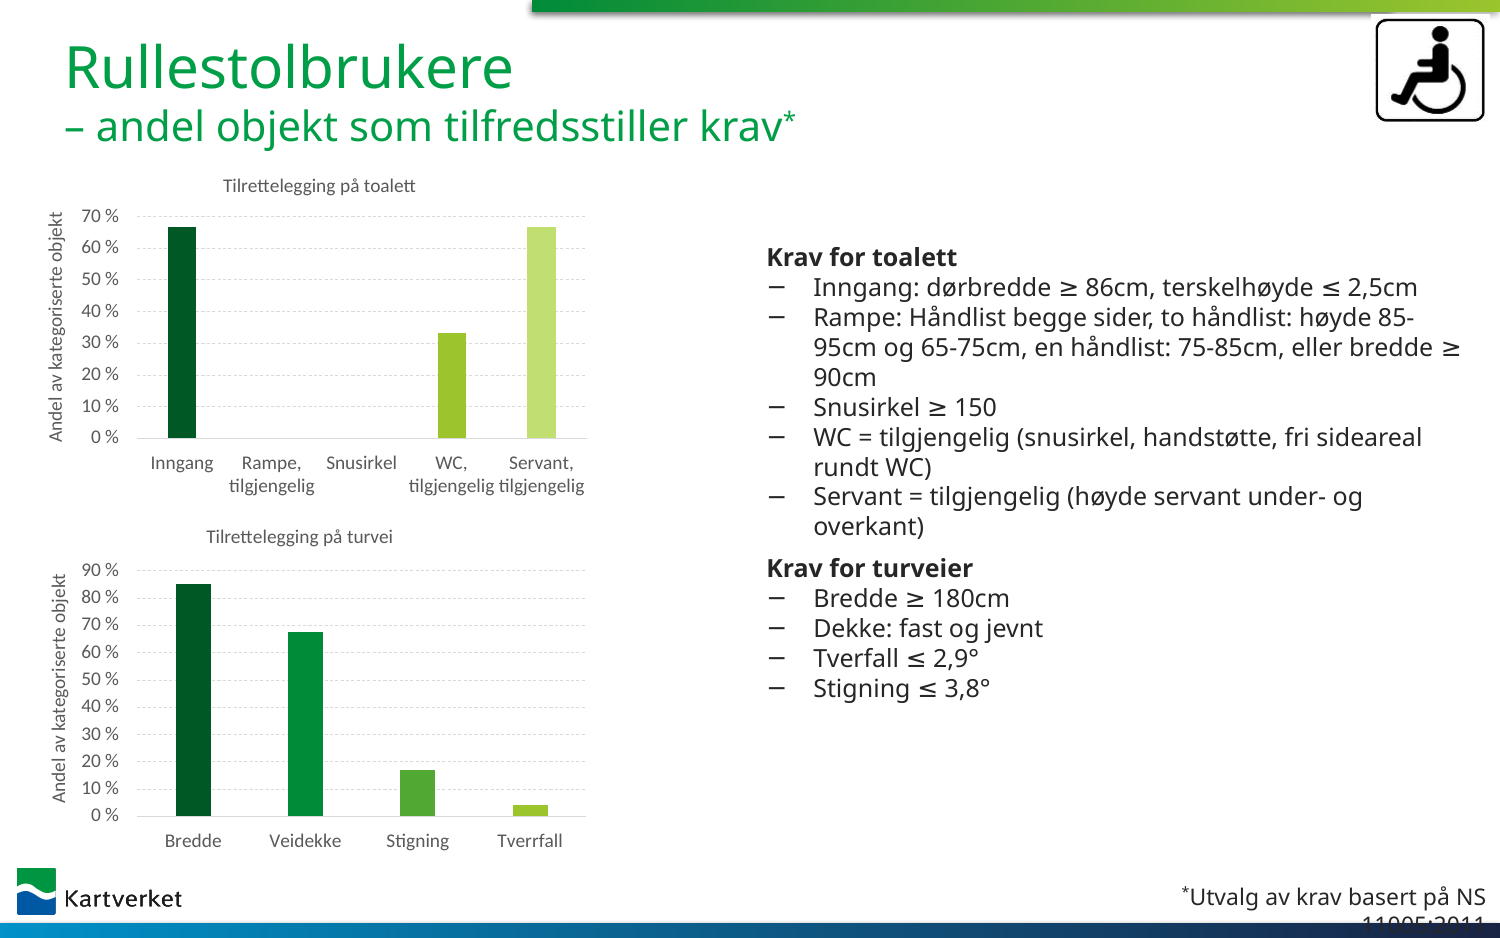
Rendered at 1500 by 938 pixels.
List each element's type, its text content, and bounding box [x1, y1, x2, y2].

text_box Krav for toalett Inngang: dørbredde ≥ 86cm, terskelhøyde ≤ 2,5cm Rampe: Håndlist begge sider, to håndlist: høyde 85-95cm og 65-75cm, en håndlist: 75-85cm, eller bredde ≥ 90cm Snusirkel ≥ 150 WC = tilgjengelig (snusirkel, handstøtte, fri sideareal rundt WC) Servant = tilgjengelig (høyde servant under- og overkant) [751, 234, 1483, 545]
picture [41, 166, 598, 505]
text_box Rullestolbrukere – andel objekt som tilfredsstiller krav* [49, 14, 1431, 158]
text_box *Utvalg av krav basert på NS 11005:2011 [1068, 873, 1500, 938]
picture [41, 520, 598, 859]
text_box Krav for turveier Bredde ≥ 180cm Dekke: fast og jevnt Tverfall ≤ 2,9° Stigning ≤ 3,8° [751, 545, 1483, 710]
picture [1371, 13, 1491, 127]
